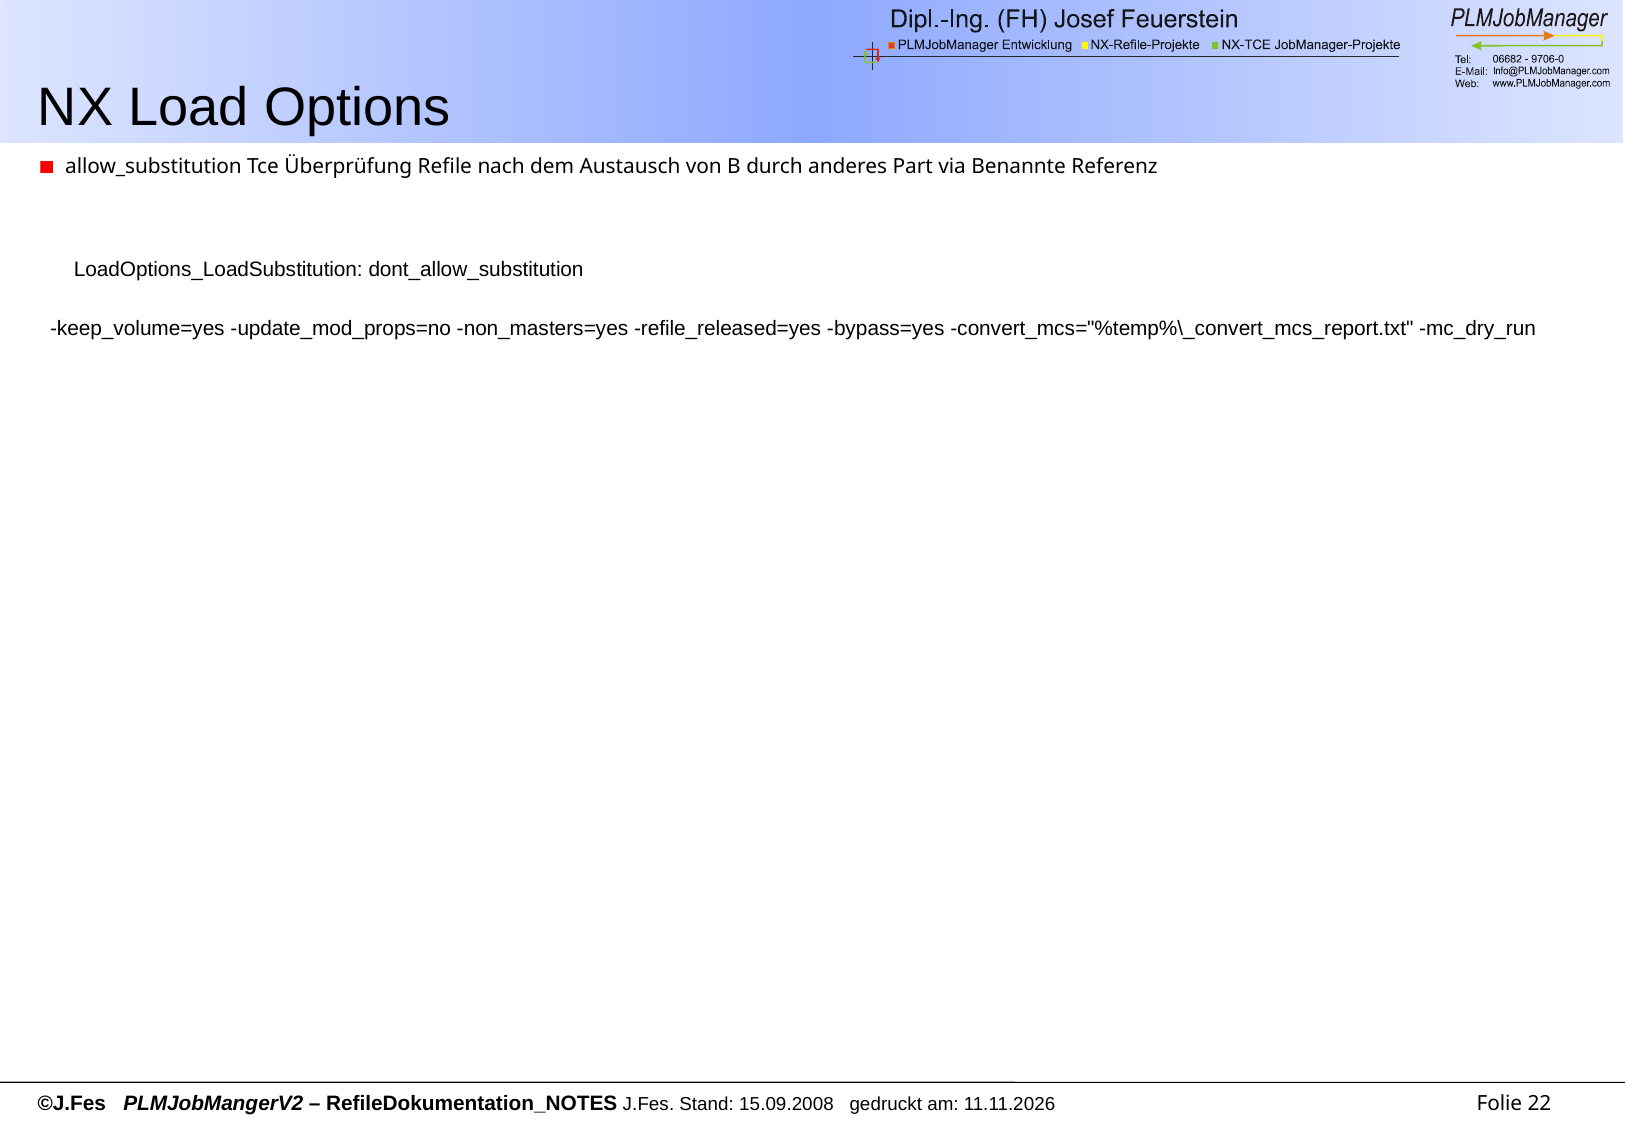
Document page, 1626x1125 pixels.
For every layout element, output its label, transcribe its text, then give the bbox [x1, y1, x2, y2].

list allow_substitution Tce Überprüfung Refile nach dem Austausch von B durch anderes Part via Benannte Referenz [21, 152, 1600, 182]
text_box -keep_volume=yes -update_mod_props=no -non_masters=yes -refile_released=yes -bypass=yes -convert_mcs="%temp%\_convert_mcs_report.txt" -mc_dry_run [49, 314, 1536, 340]
title NX Load Options [21, 64, 1439, 143]
picture [37, 158, 53, 173]
slide_number Folie 22 [1228, 1081, 1568, 1125]
text_box LoadOptions_LoadSubstitution: dont_allow_substitution [73, 255, 584, 281]
